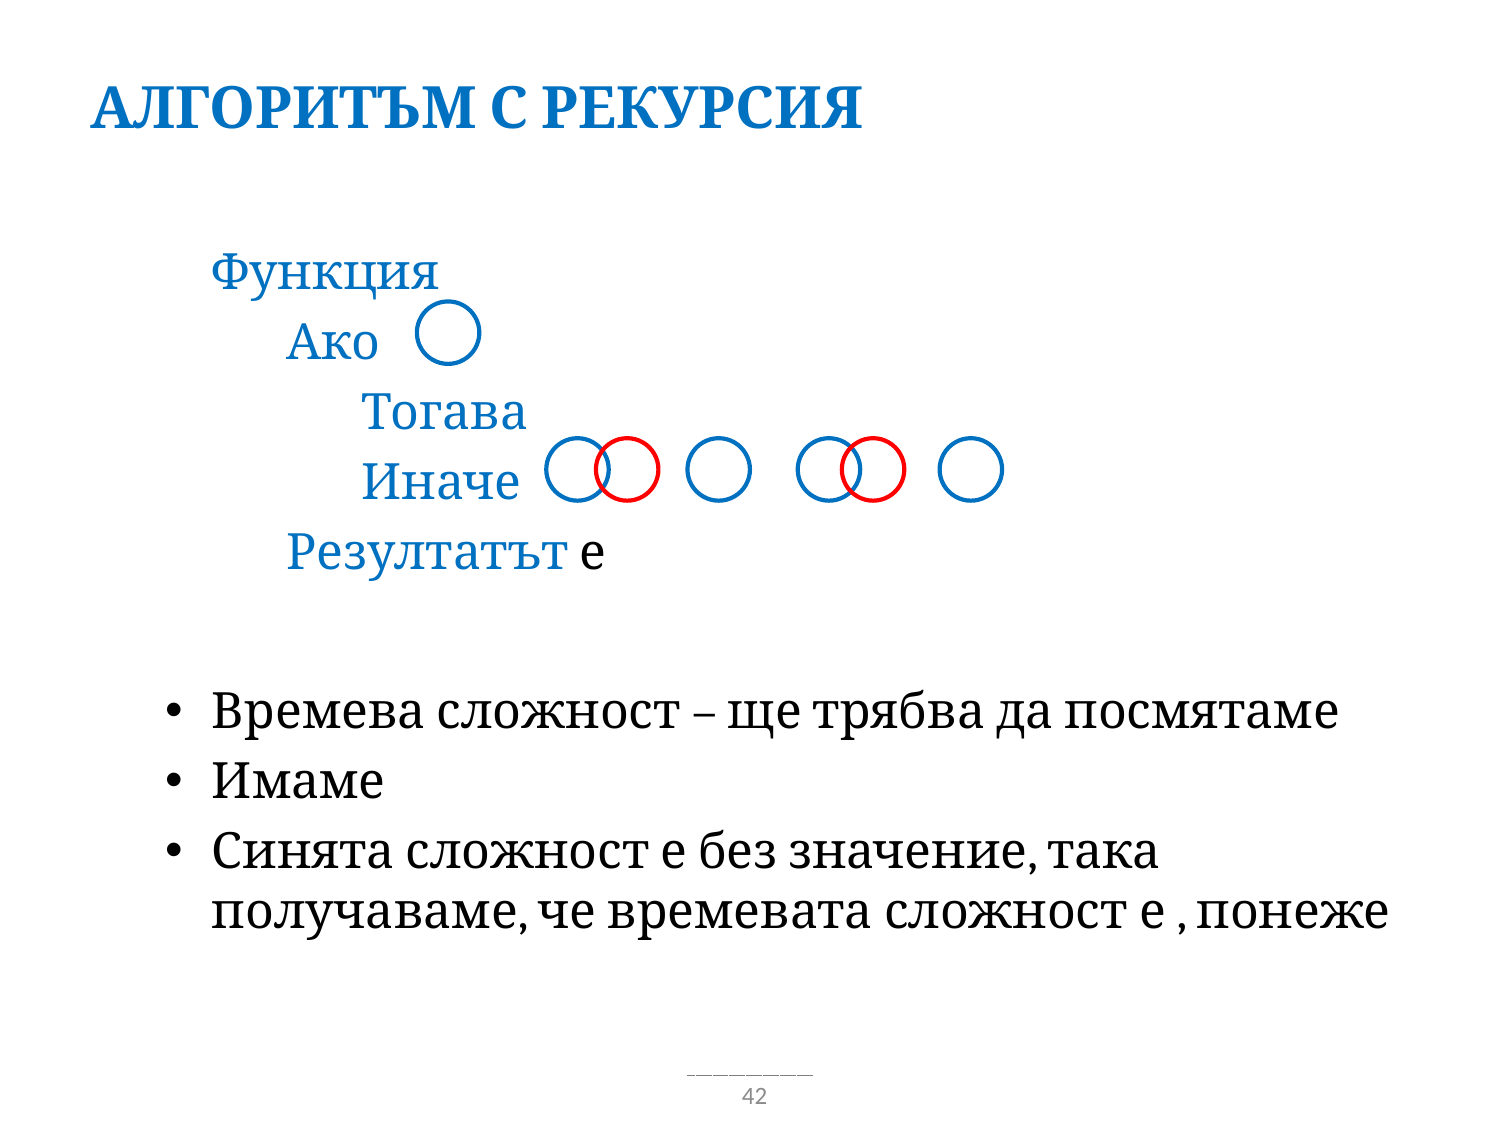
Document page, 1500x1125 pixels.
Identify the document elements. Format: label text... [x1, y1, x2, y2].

text_box [414, 299, 482, 366]
text_box [544, 436, 602, 503]
text_box [937, 436, 1005, 503]
text_box [839, 436, 907, 503]
text_box [593, 436, 661, 503]
text_box [795, 436, 851, 503]
text_box [685, 436, 753, 503]
slide_number 42 [579, 1065, 930, 1125]
